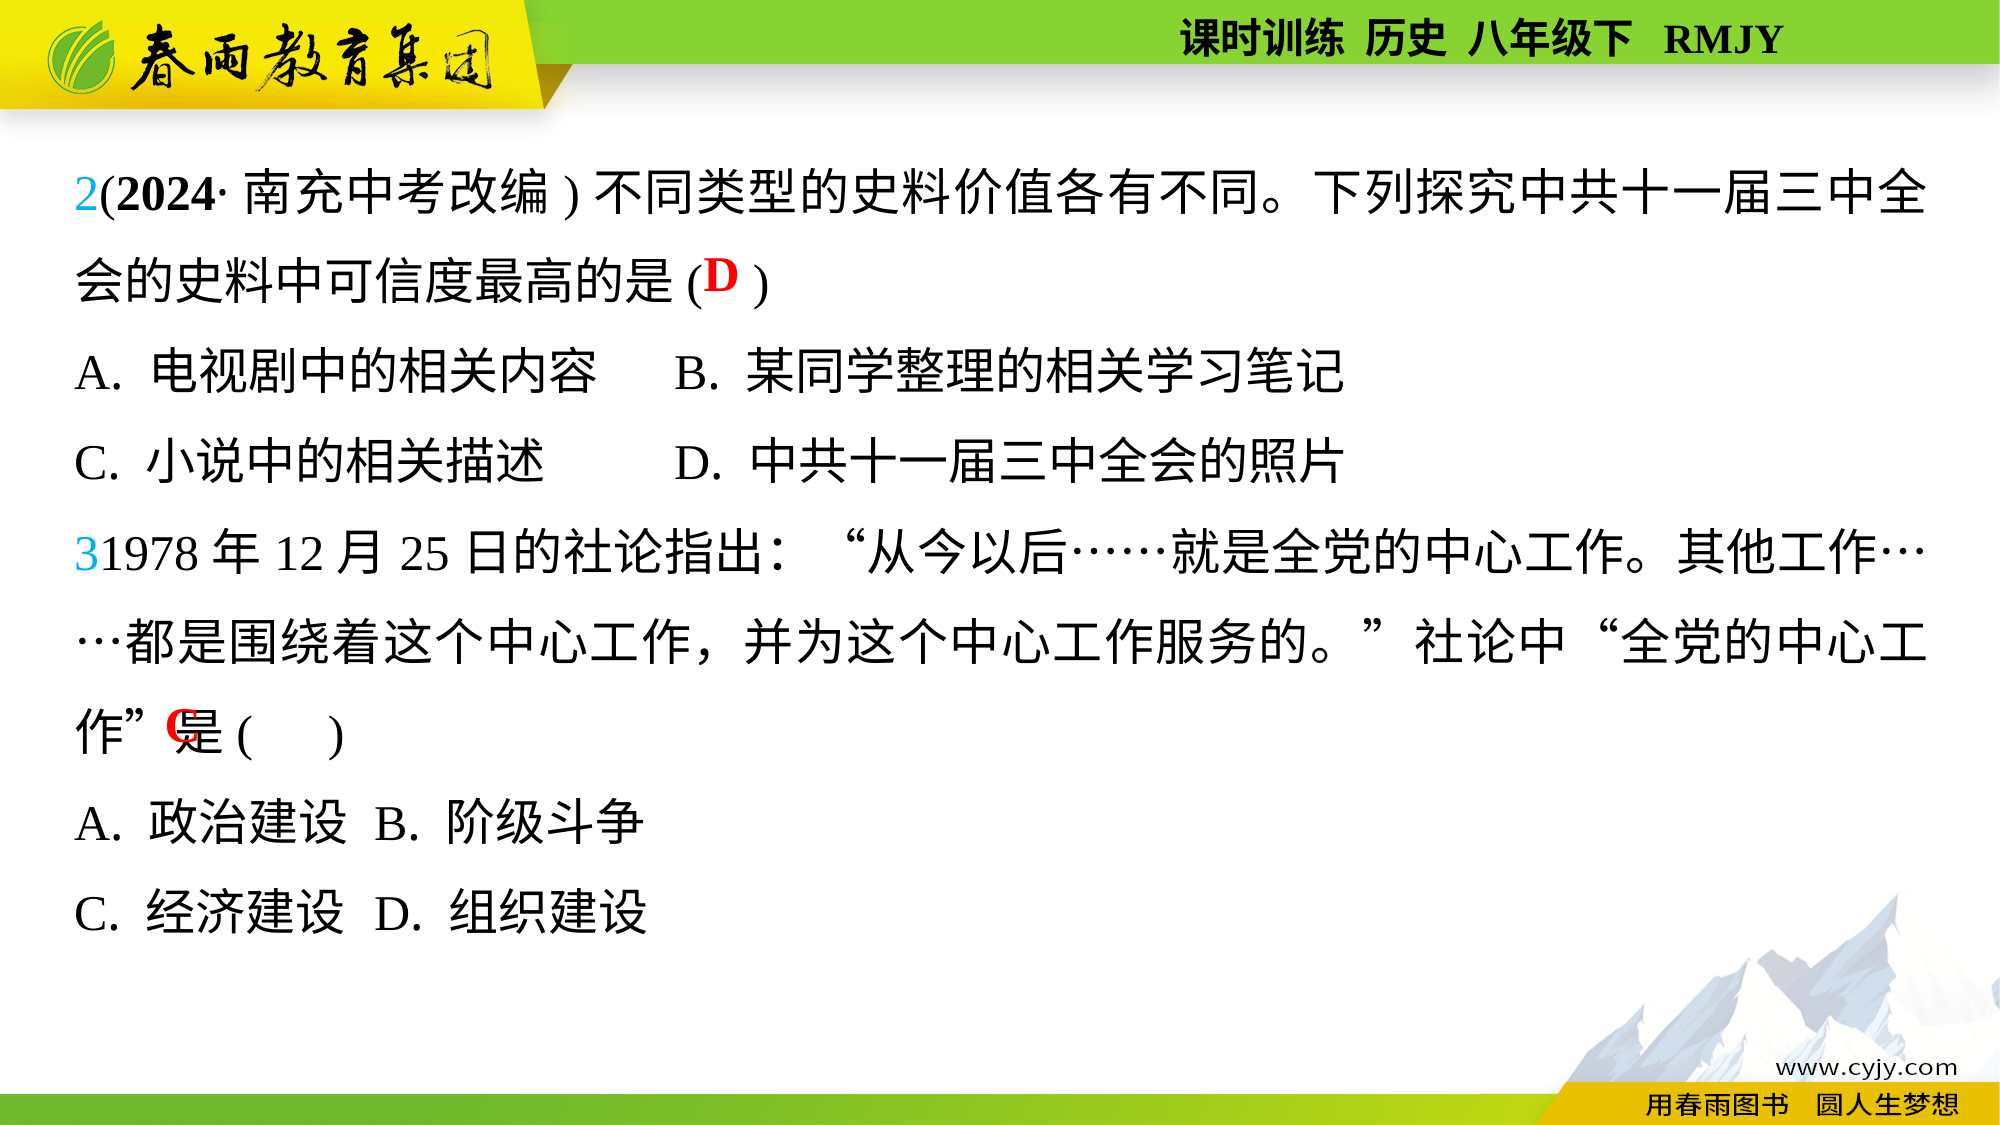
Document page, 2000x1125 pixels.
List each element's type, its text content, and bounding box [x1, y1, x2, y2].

text_box D [688, 234, 755, 310]
text_box C [149, 685, 216, 760]
picture [0, 0, 2000, 1125]
list 2(2024·南充中考改编)不同类型的史料价值各有不同。下列探究中共十一届三中全会的史料中可信度最高的是( ) A. 电视剧中的相关内容 B. 某同学整理的相关学习笔记 C. 小说中的相关描述 D. 中共十一届三中全会的照片 31978年12月25日的社论指出：“从今以后……就是全党的中心工作。其他工作……都是围绕着这个中心工作，并为这个中心工作服务的。”社论中“全党的中心工作”是( ) A. 政治建设 B. 阶级斗争 C. 经济建设 D. 组织建设 [59, 122, 1944, 956]
